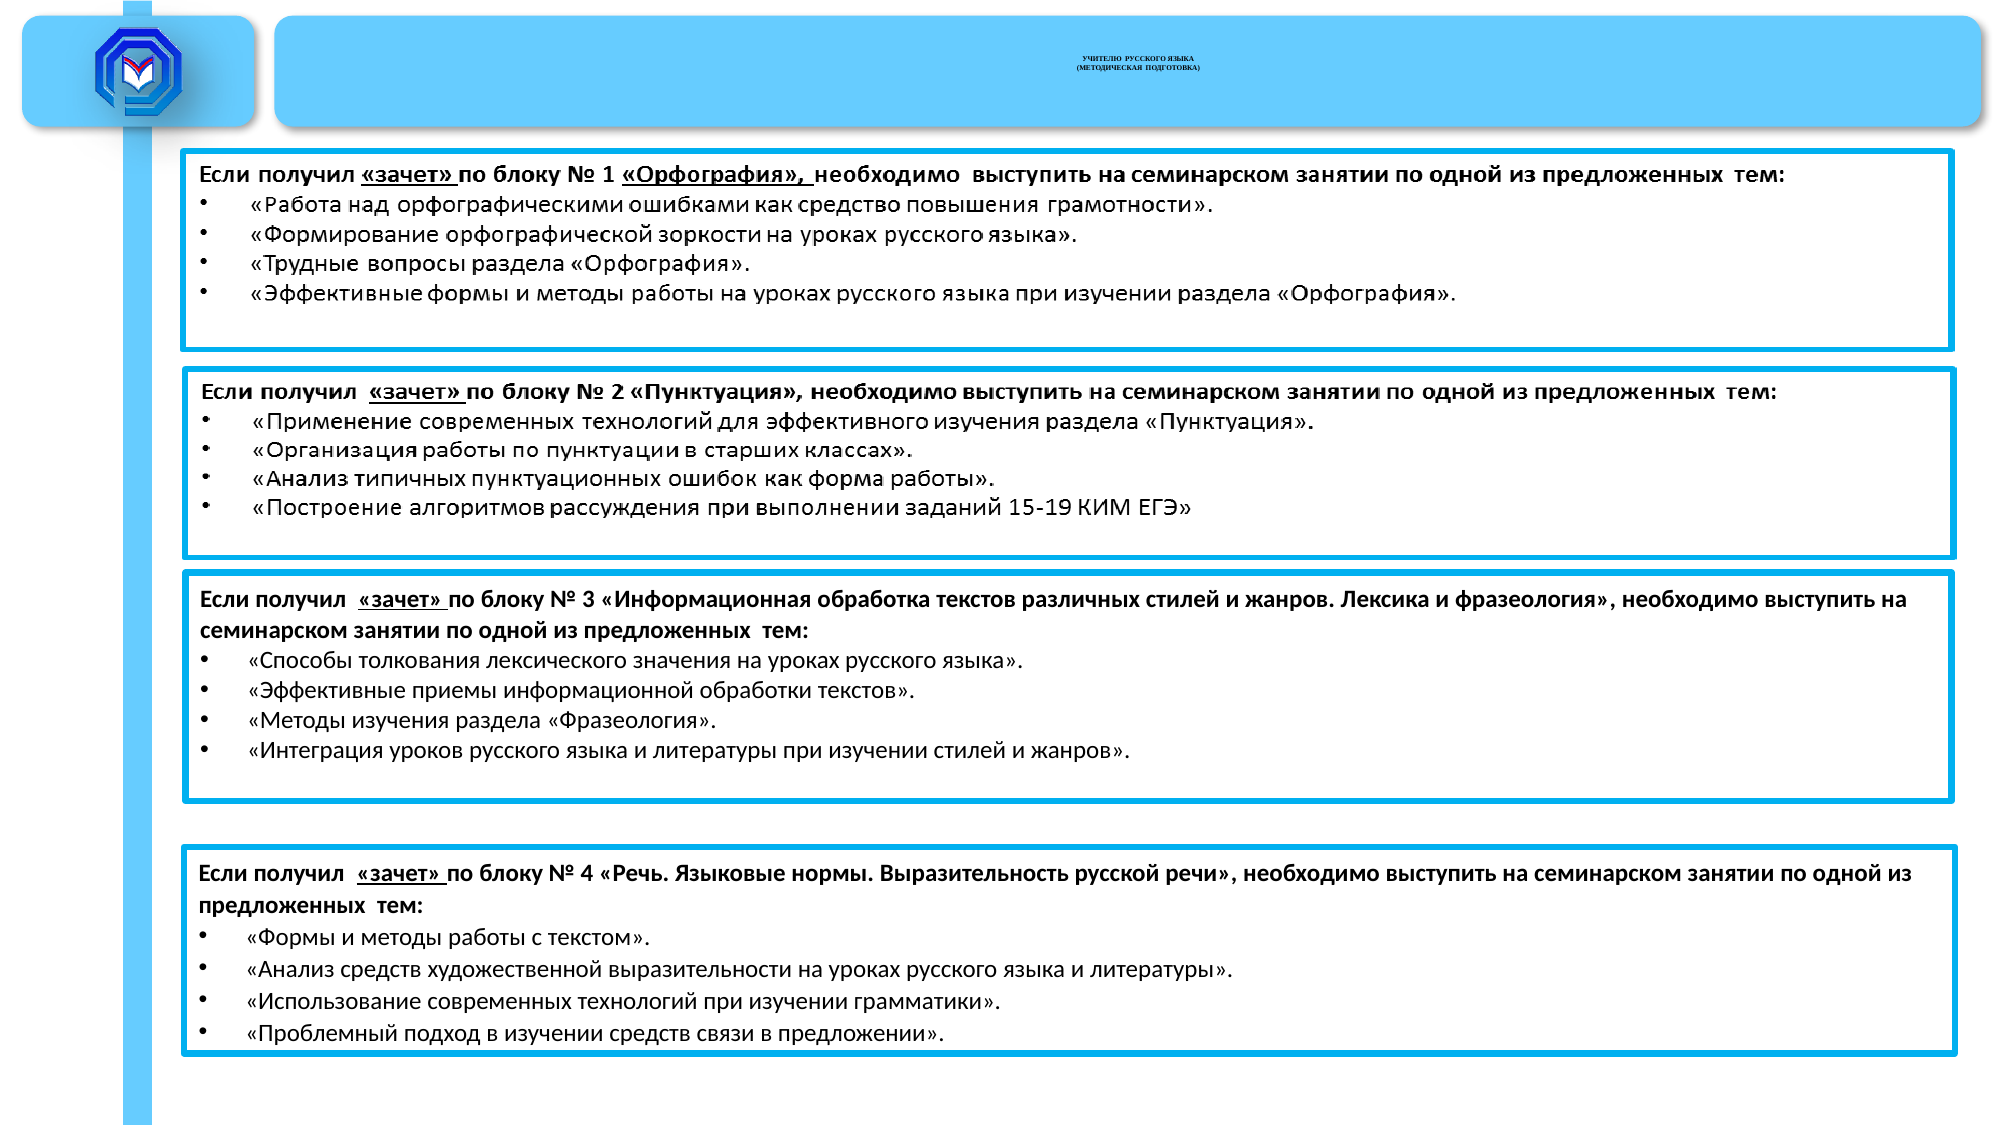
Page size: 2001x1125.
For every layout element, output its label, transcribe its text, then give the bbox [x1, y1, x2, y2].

picture [189, 373, 1949, 554]
title УЧИТЕЛЮ РУССКОГО ЯЗЫКА (МЕТОДИЧЕСКАЯ ПОДГОТОВКА) [308, 25, 1970, 99]
text_box Если получил «зачет» по блоку № 4 «Речь. Языковые нормы. Выразительность русской речи», необходимо выступить на семинарском занятии по одной из предложенных тем: «Формы и методы работы с текстом». «Анализ средств художественной выразительности на уроках русского языка и литературы». «Использование современных технологий при изучении грамматики». «Проблемный подход в изучении средств связи в предложении». [183, 846, 1955, 1054]
picture [91, 23, 186, 119]
text_box Если получил «зачет» по блоку № 3 «Информационная обработка текстов различных стилей и жанров. Лексика и фразеология», необходимо выступить на семинарском занятии по одной из предложенных тем: «Способы толкования лексического значения на уроках русского языка». «Эффективные приемы информационной обработки текстов». «Методы изучения раздела «Фразеология». «Интеграция уроков русского языка и литературы при изучении стилей и жанров». [185, 572, 1952, 802]
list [180, 148, 1955, 352]
